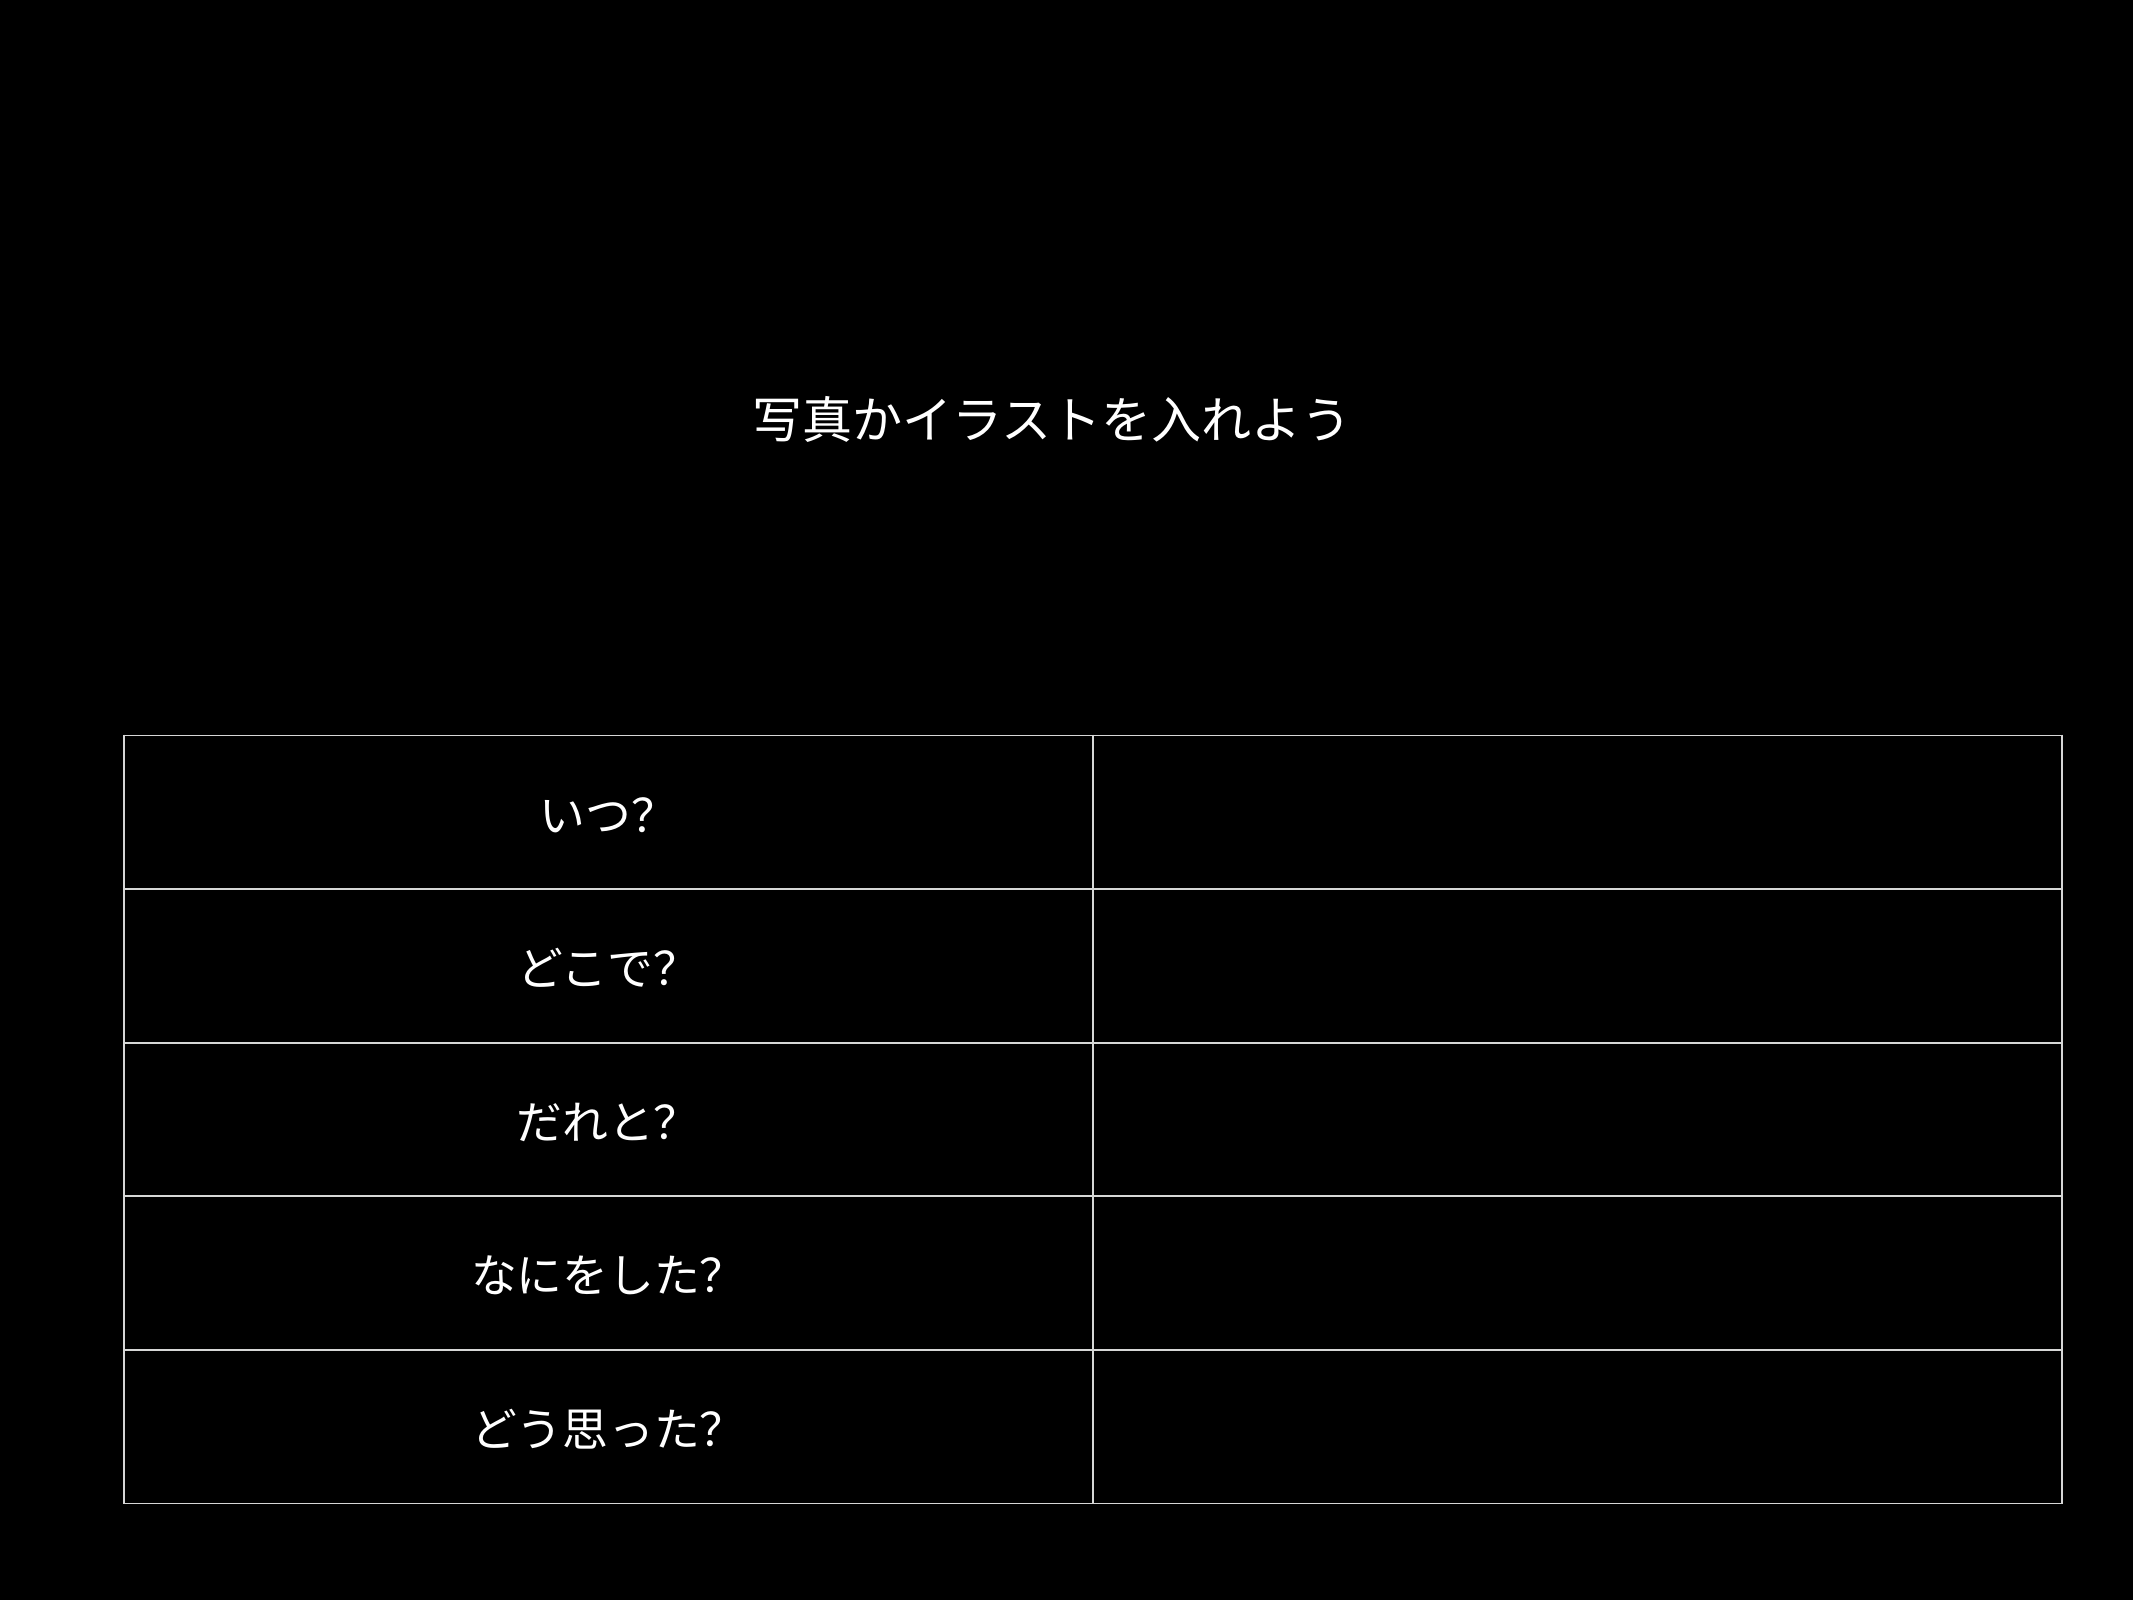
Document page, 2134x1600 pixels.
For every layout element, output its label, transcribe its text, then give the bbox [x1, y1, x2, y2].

table_header [1094, 736, 2061, 888]
table_header いつ？ [125, 736, 1092, 888]
table_cell [1094, 1351, 2061, 1503]
table_cell [1094, 1197, 2061, 1349]
table_cell [1094, 1044, 2061, 1195]
table_cell だれと？ [125, 1044, 1092, 1195]
table_cell どう思った？ [125, 1351, 1092, 1503]
table_cell [1094, 890, 2061, 1042]
table_cell どこで？ [125, 890, 1092, 1042]
text_box 写真かイラストを入れよう [744, 380, 1360, 457]
table_cell なにをした？ [125, 1197, 1092, 1349]
